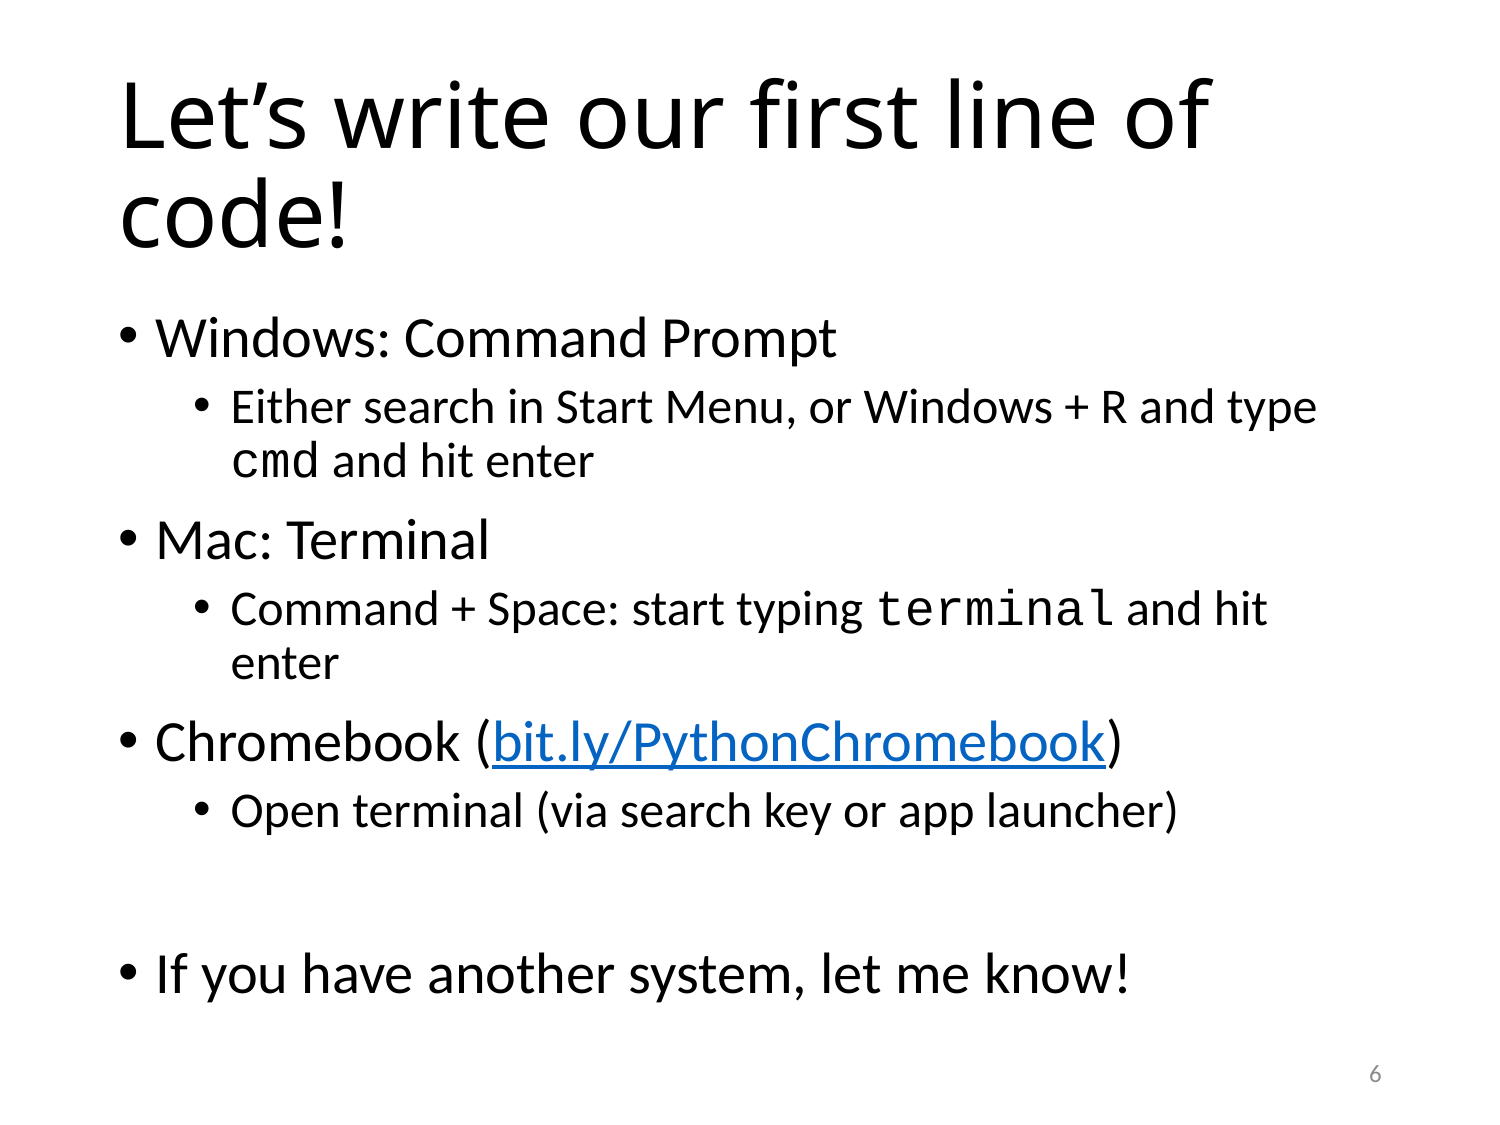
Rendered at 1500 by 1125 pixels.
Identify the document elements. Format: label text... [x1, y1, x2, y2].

title Let’s write our first line of code! [103, 59, 1397, 278]
list Windows: Command Prompt Either search in Start Menu, or Windows + R and type cmd and hit enter Mac: Terminal Command + Space: start typing terminal and hit enter Chromebook (bit.ly/PythonChromebook) Open terminal (via search key or app launcher) If you have another system, let me know! [103, 299, 1397, 1014]
slide_number 6 [1059, 1042, 1397, 1103]
